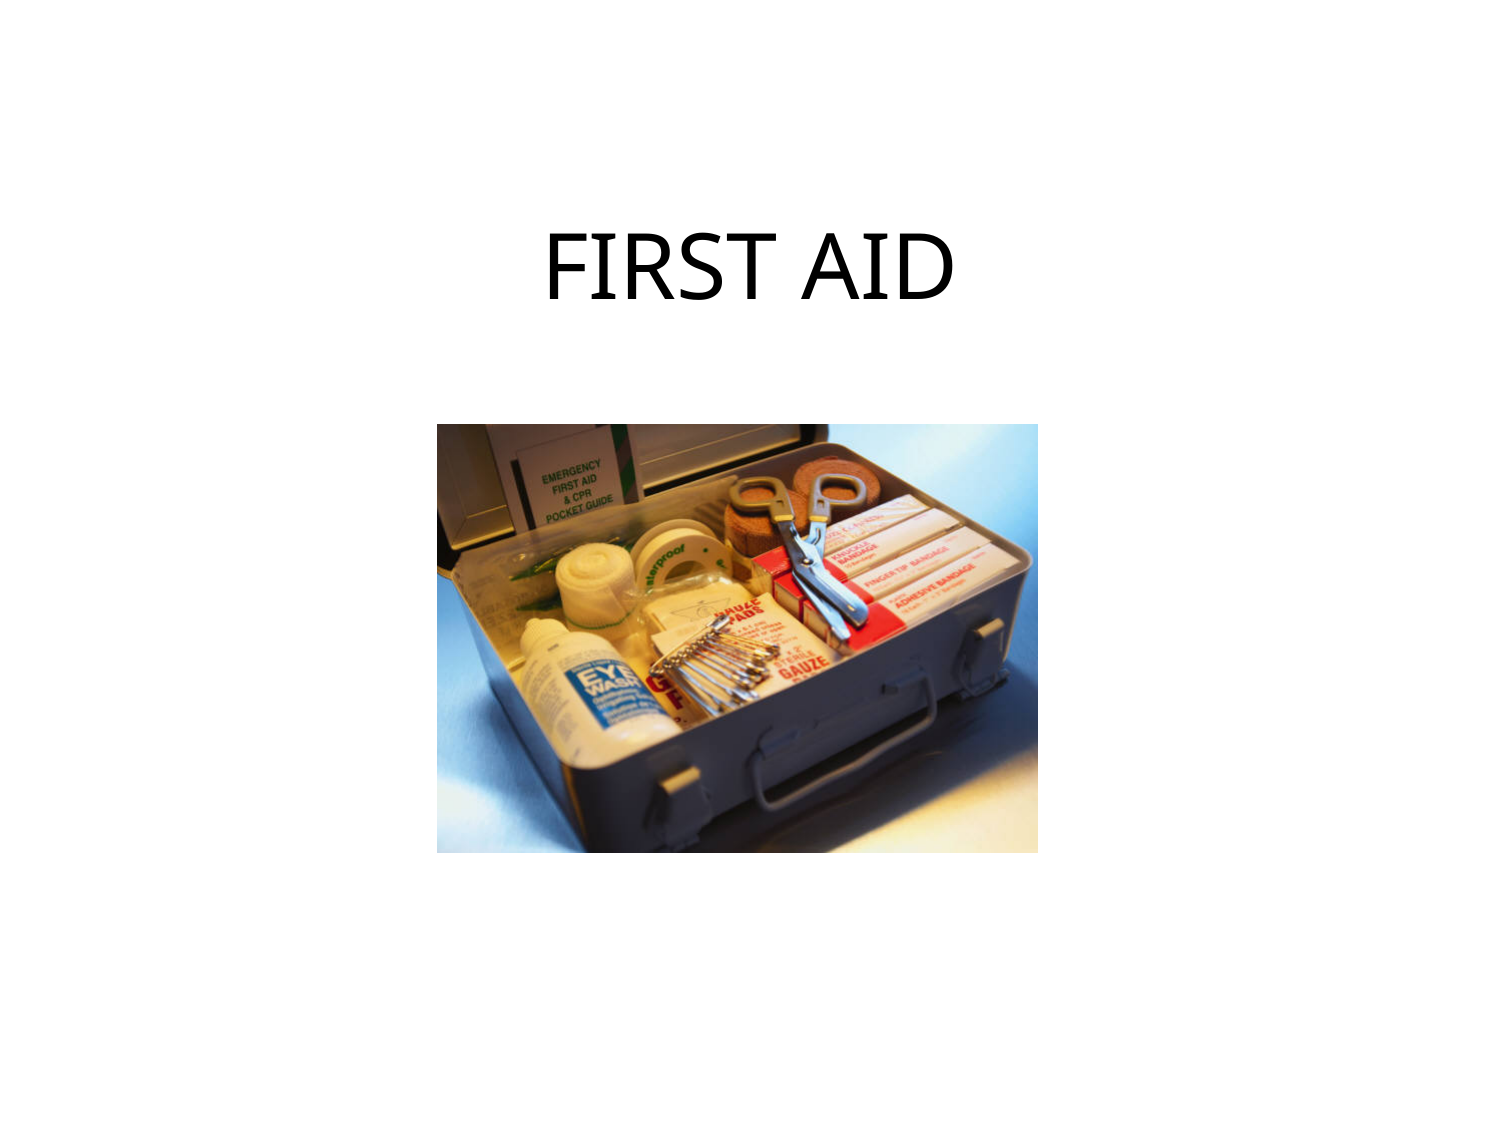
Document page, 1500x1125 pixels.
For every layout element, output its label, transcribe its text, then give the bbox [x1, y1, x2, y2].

picture [437, 424, 1038, 854]
title FIRST AID [112, 112, 1388, 413]
